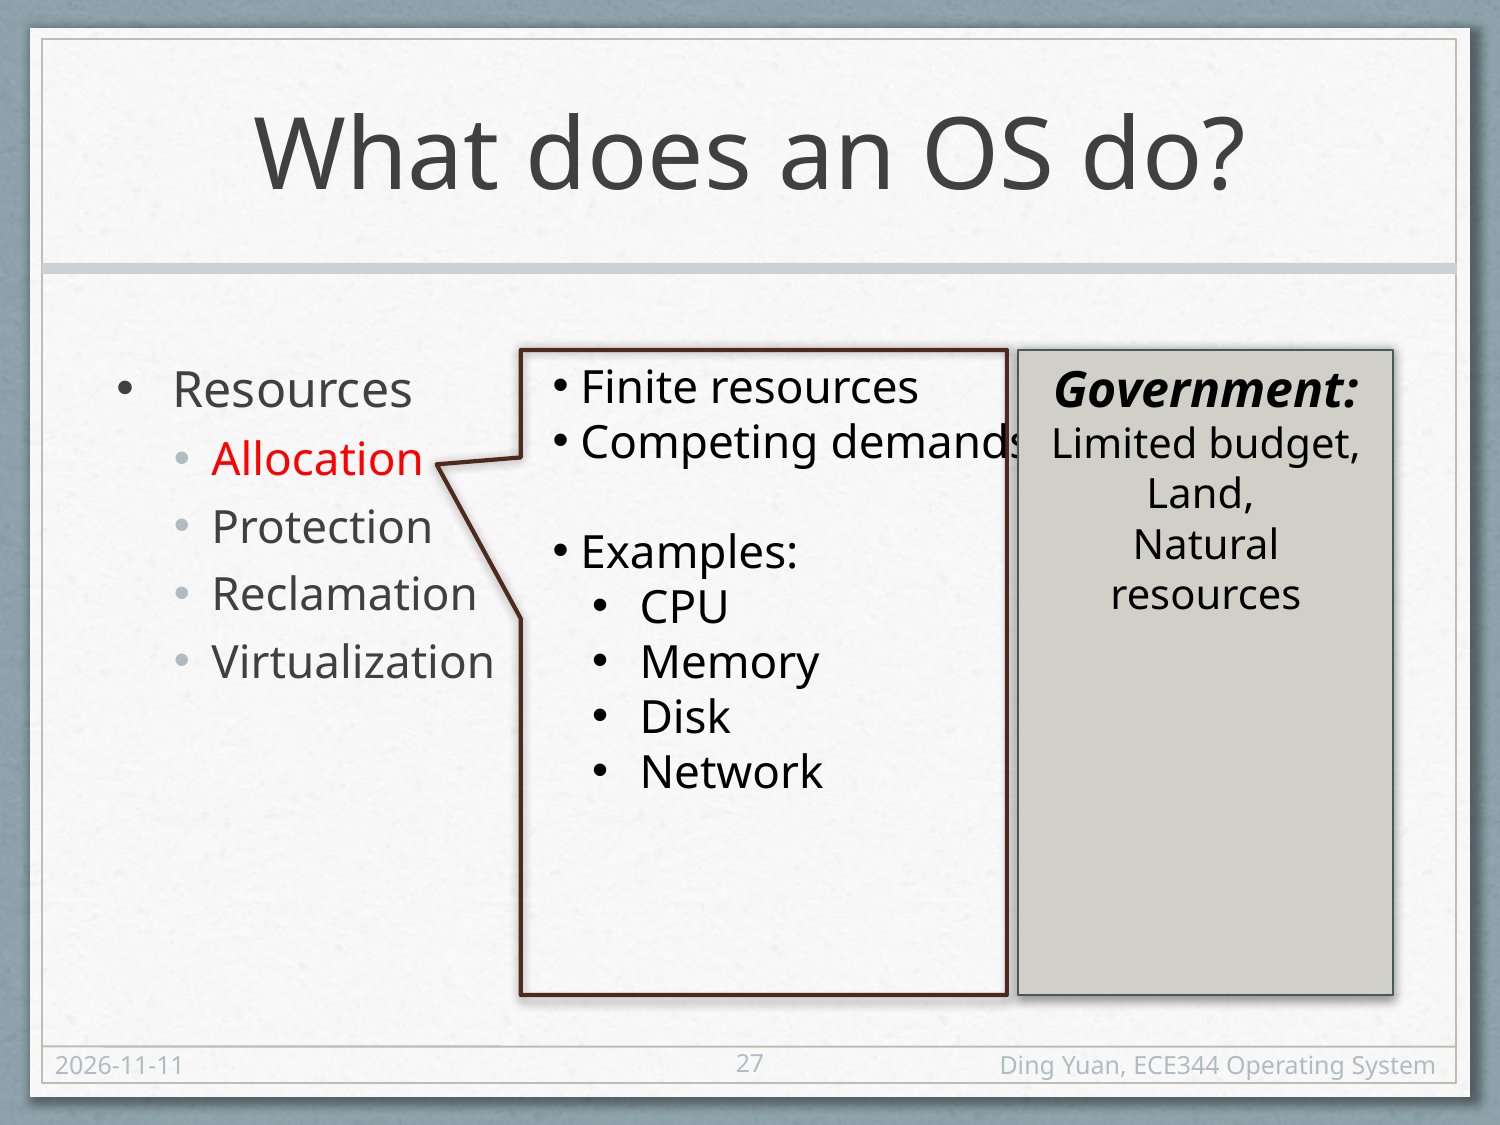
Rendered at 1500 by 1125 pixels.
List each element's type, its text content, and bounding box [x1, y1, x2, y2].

title What does an OS do? [147, 40, 1353, 260]
list Resources Allocation Protection Reclamation Virtualization [101, 350, 514, 995]
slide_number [39, 1045, 390, 1088]
slide_number 27 [687, 1042, 813, 1088]
text_box Finite resources Competing demands Examples: CPU Memory Disk Network [537, 349, 1011, 805]
picture [30, 28, 1470, 1097]
footer Ding Yuan, ECE344 Operating System [977, 1045, 1453, 1088]
text_box Government: Limited budget, Land, Natural resources [1017, 349, 1394, 996]
text_box [435, 348, 1008, 996]
